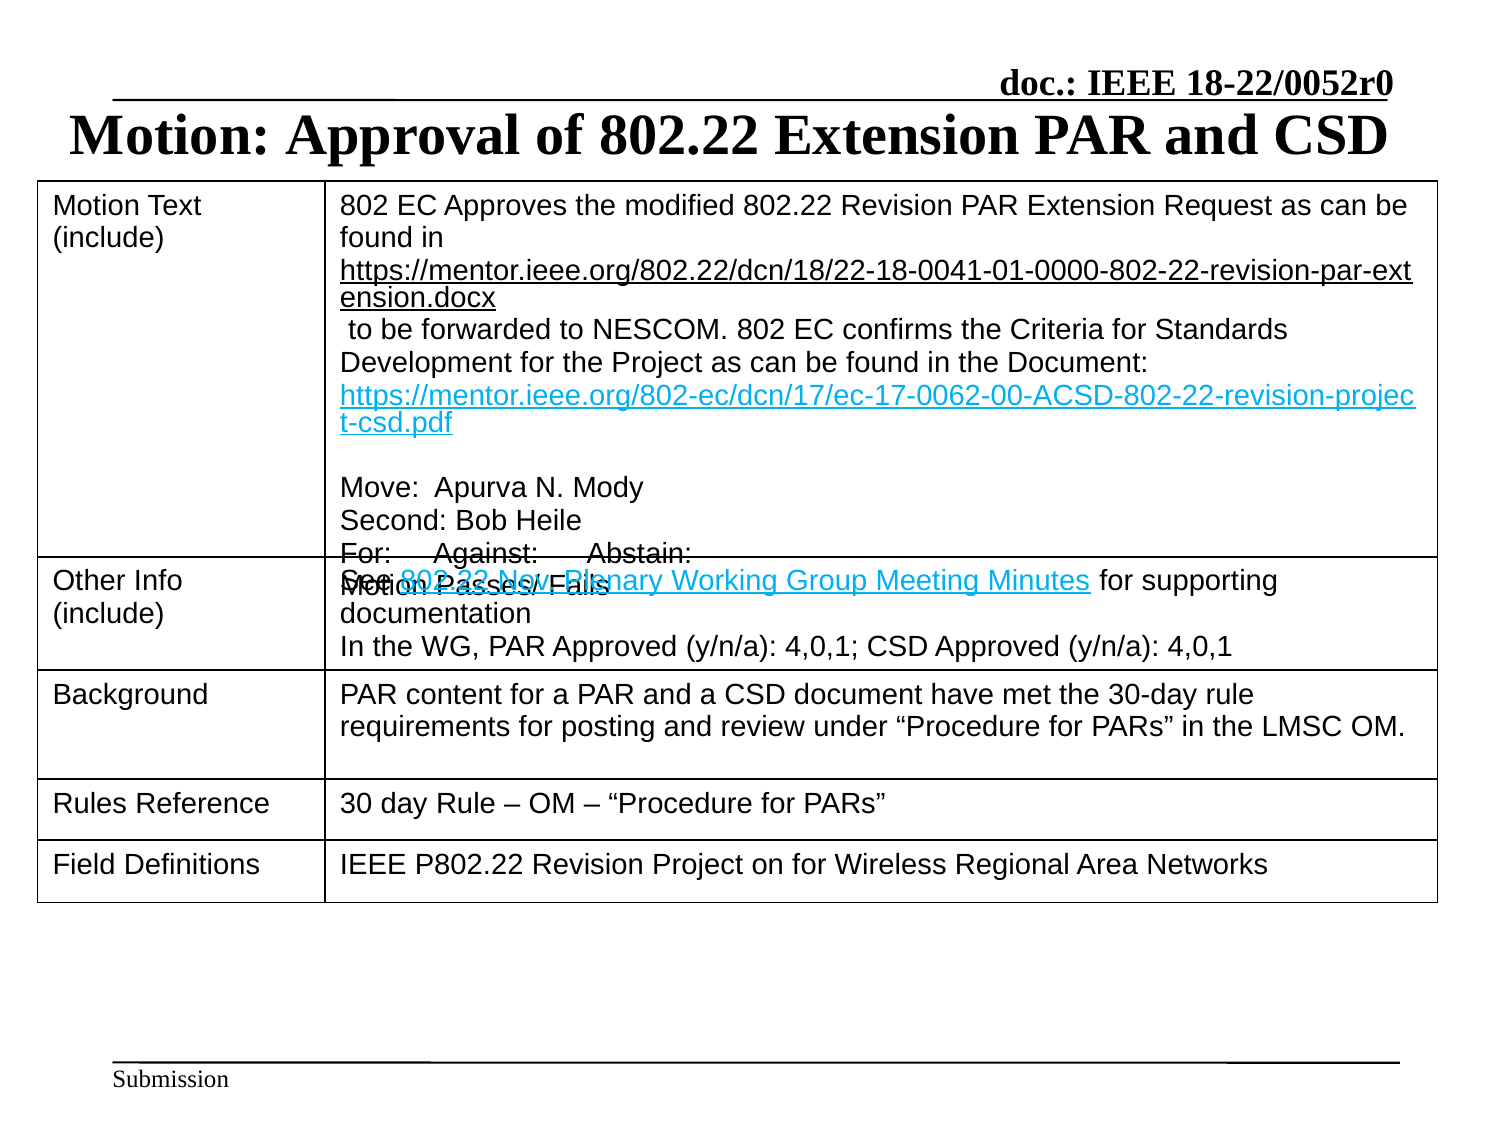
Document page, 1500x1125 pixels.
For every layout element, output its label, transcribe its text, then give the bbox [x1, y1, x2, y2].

table_cell Field Definitions [38, 841, 324, 902]
table_header 802 EC Approves the modified 802.22 Revision PAR Extension Request as can be found in https://mentor.ieee.org/802.22/dcn/18/22-18-0041-01-0000-802-22-revision-par-extension.docx to be forwarded to NESCOM. 802 EC confirms the Criteria for Standards Development for the Project as can be found in the Document: https://mentor.ieee.org/802-ec/dcn/17/ec-17-0062-00-ACSD-802-22-revision-project-csd.pdf Move: Apurva N. Mody Second: Bob Heile For: Against: Abstain: Motion Passes/ Fails [326, 182, 1437, 556]
title Motion: Approval of 802.22 Extension PAR and CSD [37, 66, 1438, 180]
table_header Motion Text (include) [38, 182, 324, 556]
table_cell Background [38, 671, 324, 778]
table_cell 30 day Rule – OM – “Procedure for PARs” [326, 780, 1437, 839]
table_cell PAR content for a PAR and a CSD document have met the 30-day rule requirements for posting and review under “Procedure for PARs” in the LMSC OM. [326, 671, 1437, 778]
table_cell IEEE P802.22 Revision Project on for Wireless Regional Area Networks [326, 841, 1437, 902]
table_cell Other Info (include) [38, 558, 324, 669]
table_cell Rules Reference [38, 780, 324, 839]
table_cell See 802.22 Nov. Plenary Working Group Meeting Minutes for supporting documentation In the WG, PAR Approved (y/n/a): 4,0,1; CSD Approved (y/n/a): 4,0,1 [326, 558, 1437, 669]
